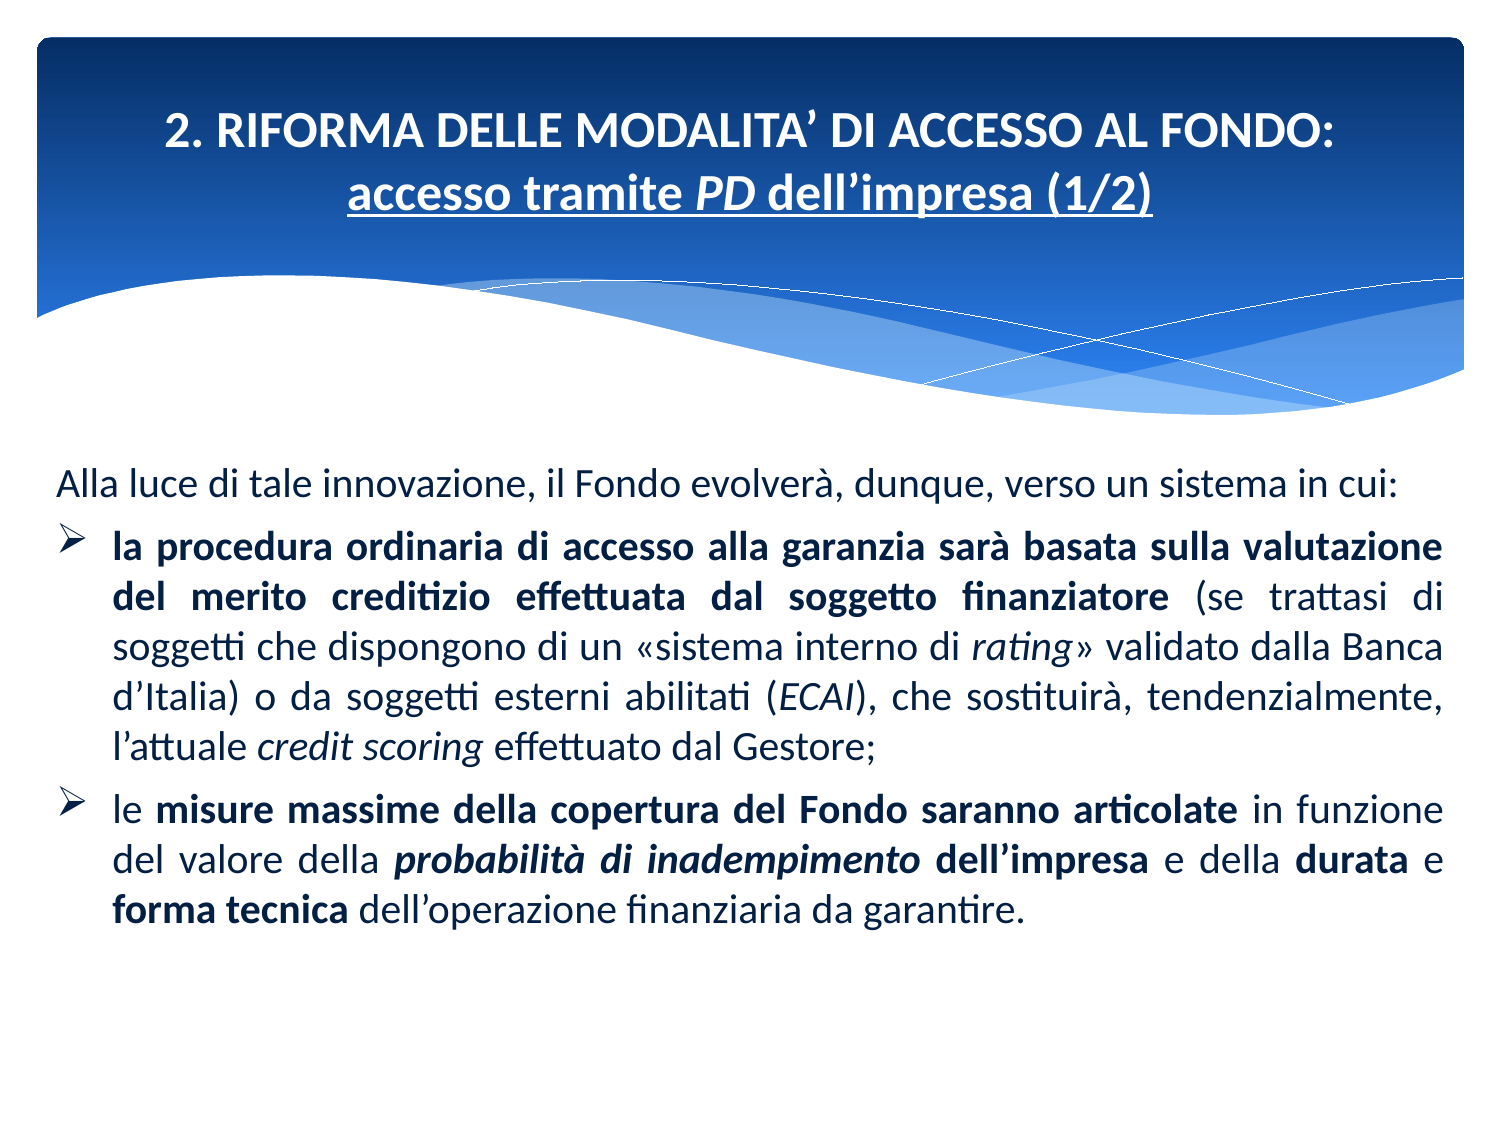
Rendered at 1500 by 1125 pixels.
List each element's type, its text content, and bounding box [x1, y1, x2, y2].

title 2. RIFORMA DELLE MODALITA’ DI ACCESSO AL FONDO: accesso tramite PD dell’impresa (1/2) [75, 55, 1425, 261]
text_box Alla luce di tale innovazione, il Fondo evolverà, dunque, verso un sistema in cui: la procedura ordinaria di accesso alla garanzia sarà basata sulla valutazione del merito creditizio effettuata dal soggetto finanziatore (se trattasi di soggetti che dispongono di un «sistema interno di rating» validato dalla Banca d’Italia) o da soggetti esterni abilitati (ECAI), che sostituirà, tendenzialmente, l’attuale credit scoring effettuato dal Gestore; le misure massime della copertura del Fondo saranno articolate in funzione del valore della probabilità di inadempimento dell’impresa e della durata e forma tecnica dell’operazione finanziaria da garantire. [41, 448, 1459, 939]
